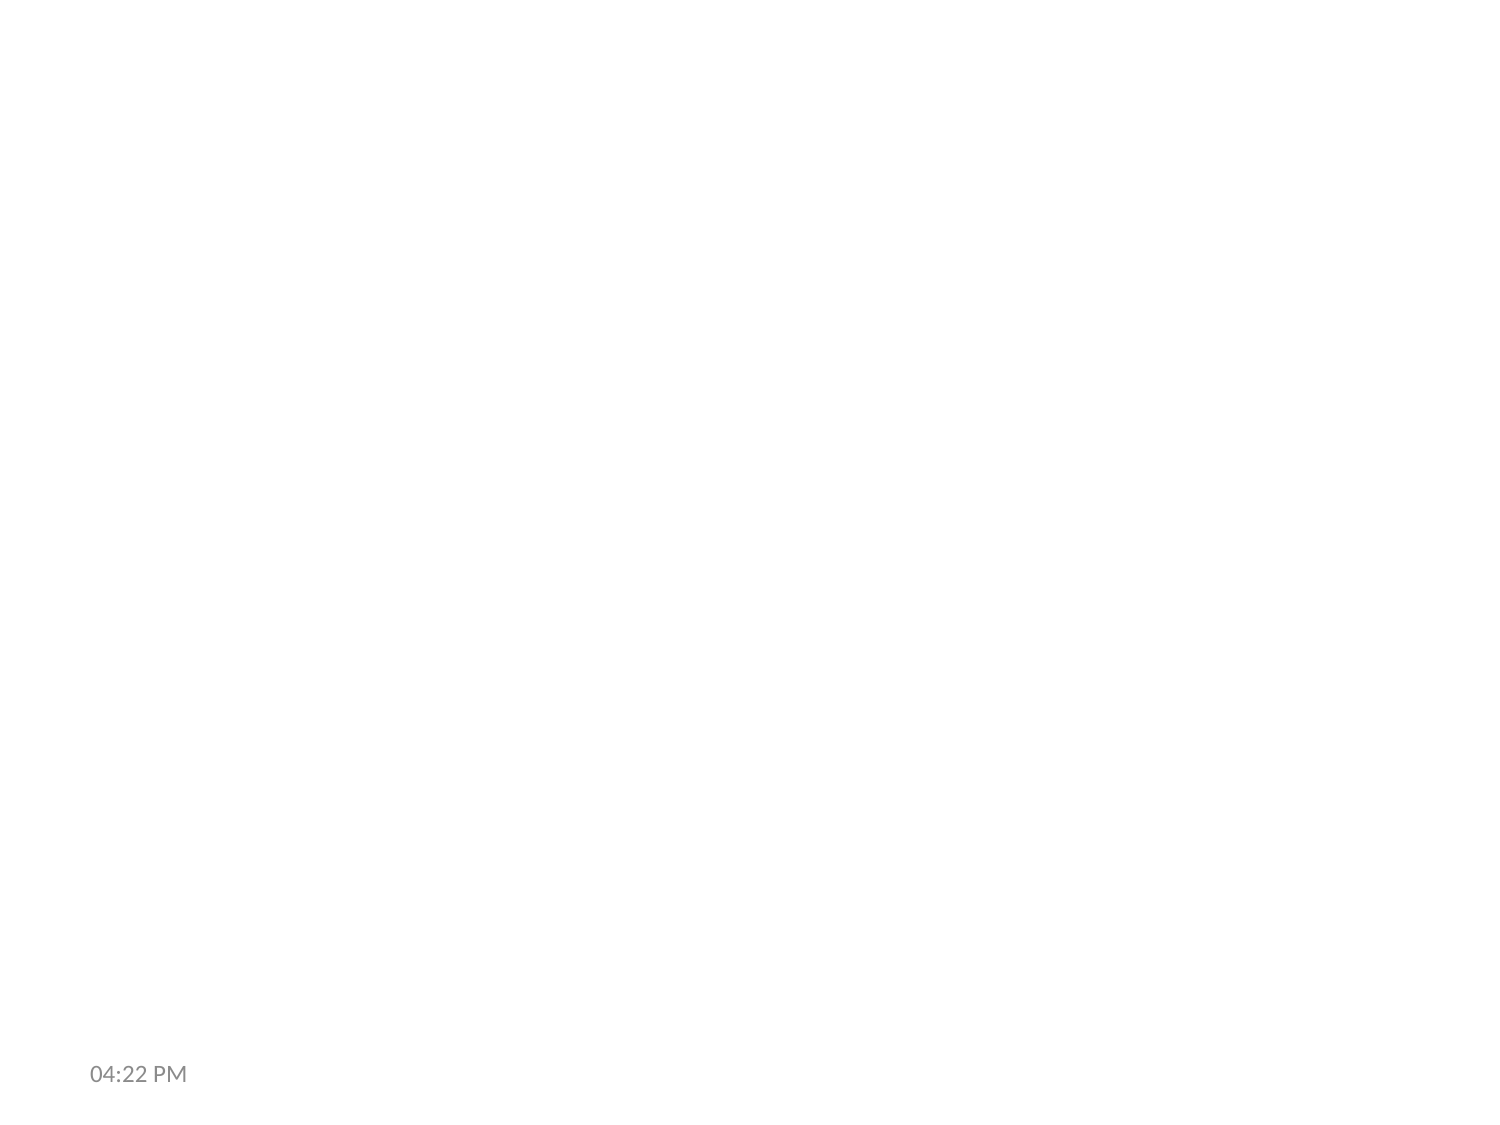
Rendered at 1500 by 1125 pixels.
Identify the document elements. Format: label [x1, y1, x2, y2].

slide_number [75, 1042, 425, 1103]
